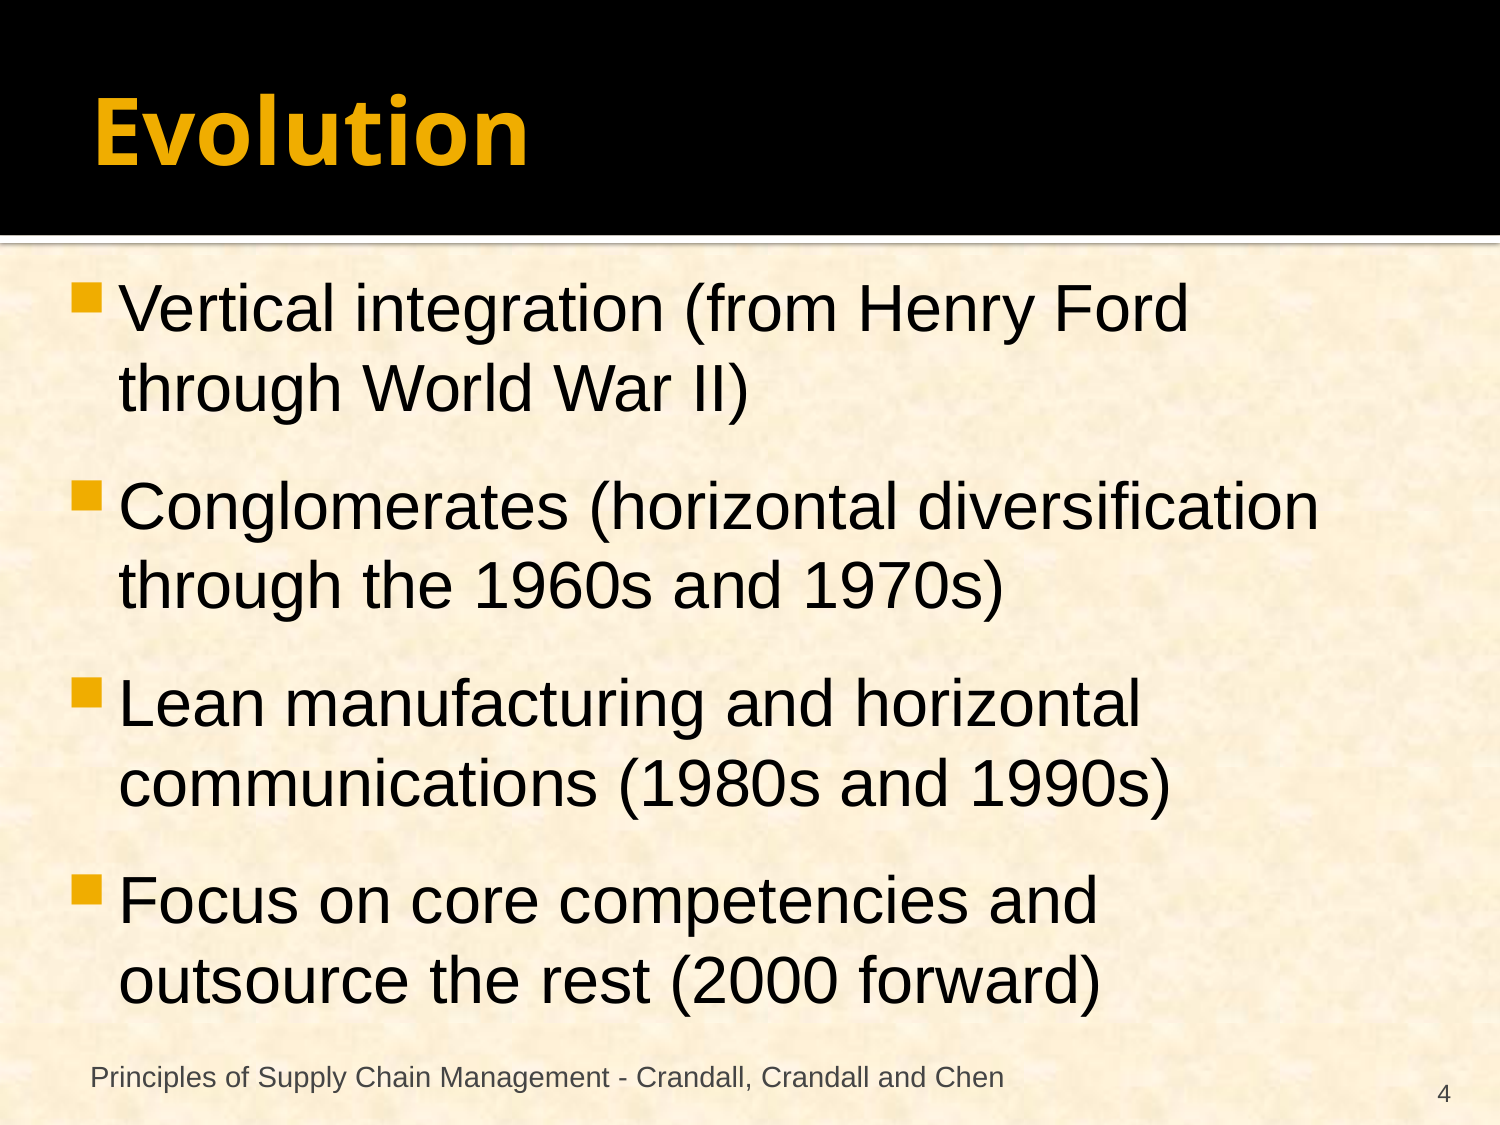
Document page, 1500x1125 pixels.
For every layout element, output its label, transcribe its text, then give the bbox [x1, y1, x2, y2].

title Evolution [75, 25, 1425, 231]
slide_number 4 [1345, 1062, 1467, 1108]
list Vertical integration (from Henry Ford through World War II) Conglomerates (horizontal diversification through the 1960s and 1970s) Lean manufacturing and horizontal communications (1980s and 1990s) Focus on core competencies and outsource the rest (2000 forward) [37, 249, 1425, 1050]
footer Principles of Supply Chain Management - Crandall, Crandall and Chen [75, 1050, 1100, 1100]
picture [0, 243, 1500, 1125]
